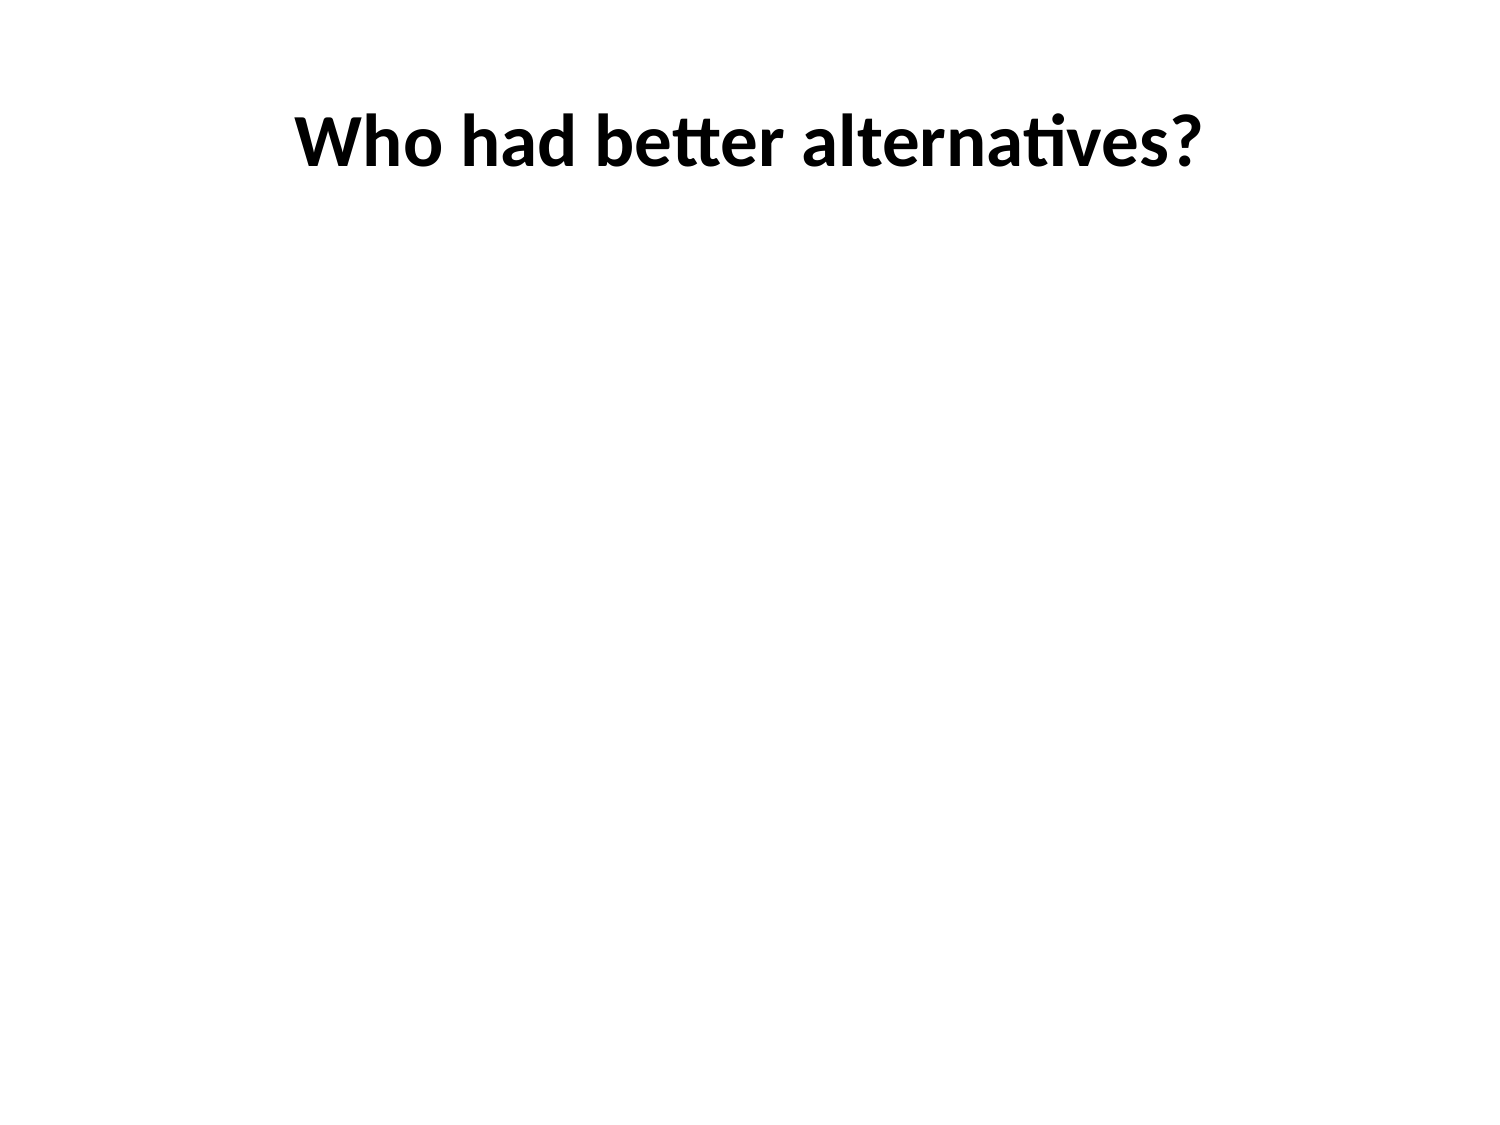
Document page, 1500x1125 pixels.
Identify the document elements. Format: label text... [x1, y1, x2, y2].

title Who had better alternatives? [75, 42, 1425, 231]
